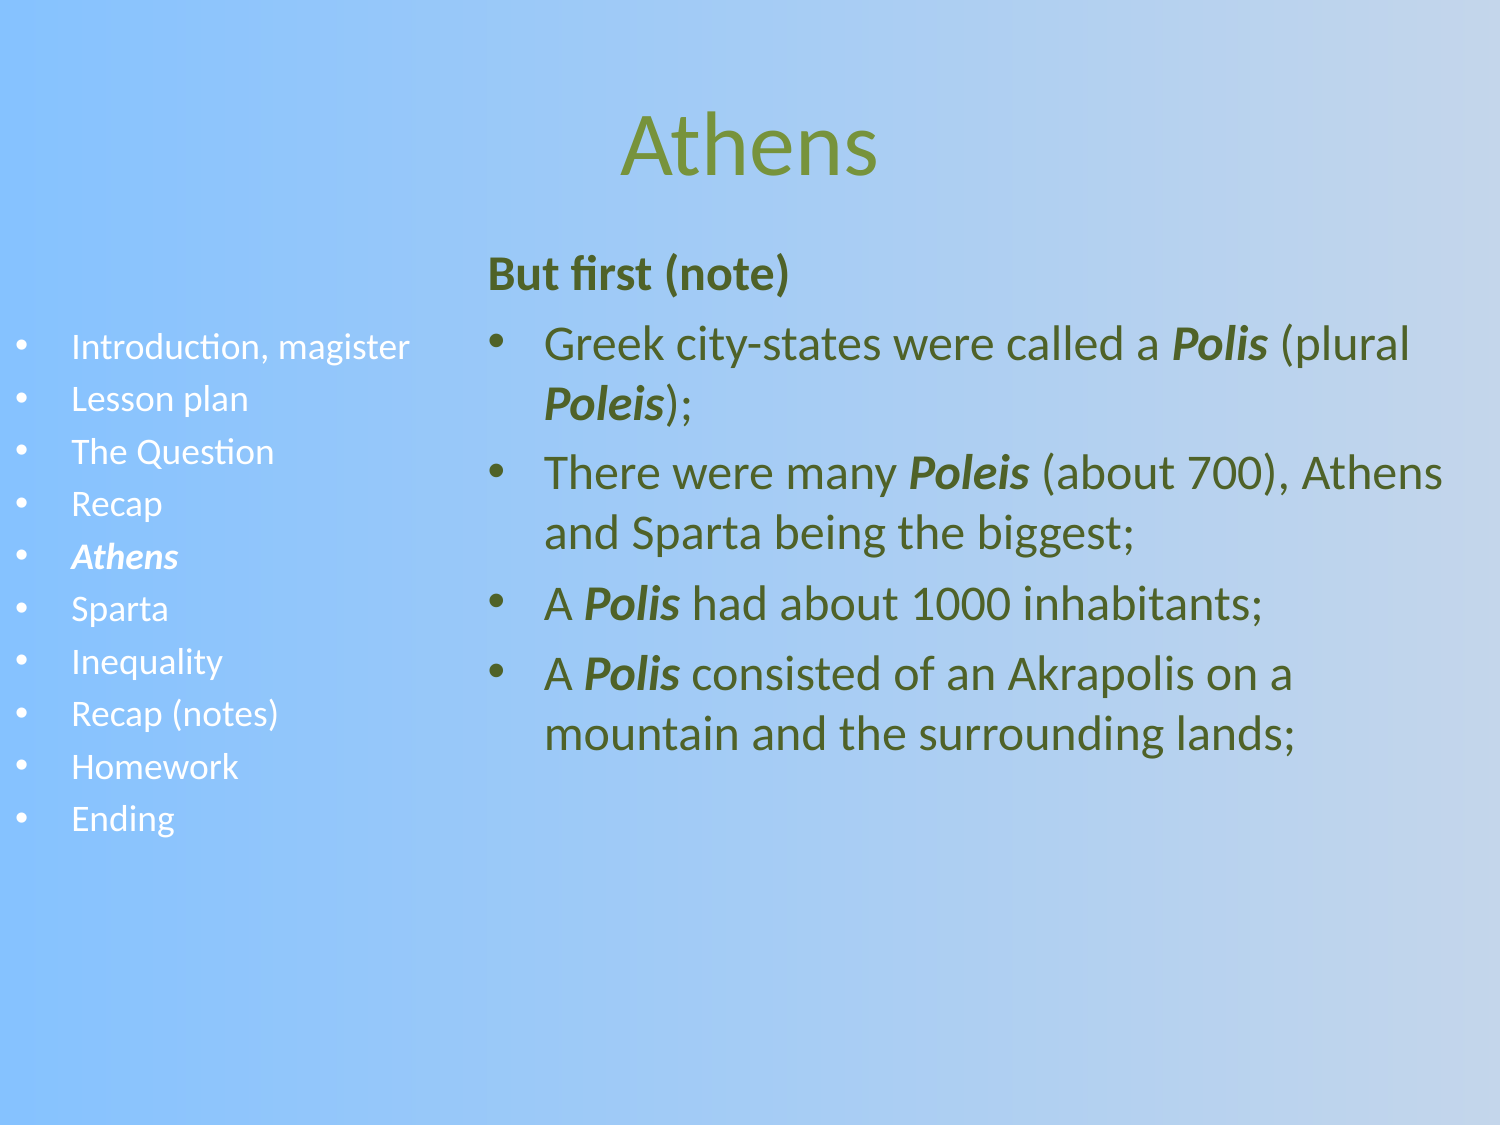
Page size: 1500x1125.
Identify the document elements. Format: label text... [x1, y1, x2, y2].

text_box Introduction, magister Lesson plan The Question Recap Athens Sparta Inequality Recap (notes) Homework Ending [0, 314, 472, 1057]
title Athens [75, 45, 1425, 233]
text_box But first (note) Greek city-states were called a Polis (plural Poleis); There were many Poleis (about 700), Athens and Sparta being the biggest; A Polis had about 1000 inhabitants; A Polis consisted of an Akrapolis on a mountain and the surrounding lands; [472, 232, 1500, 1106]
